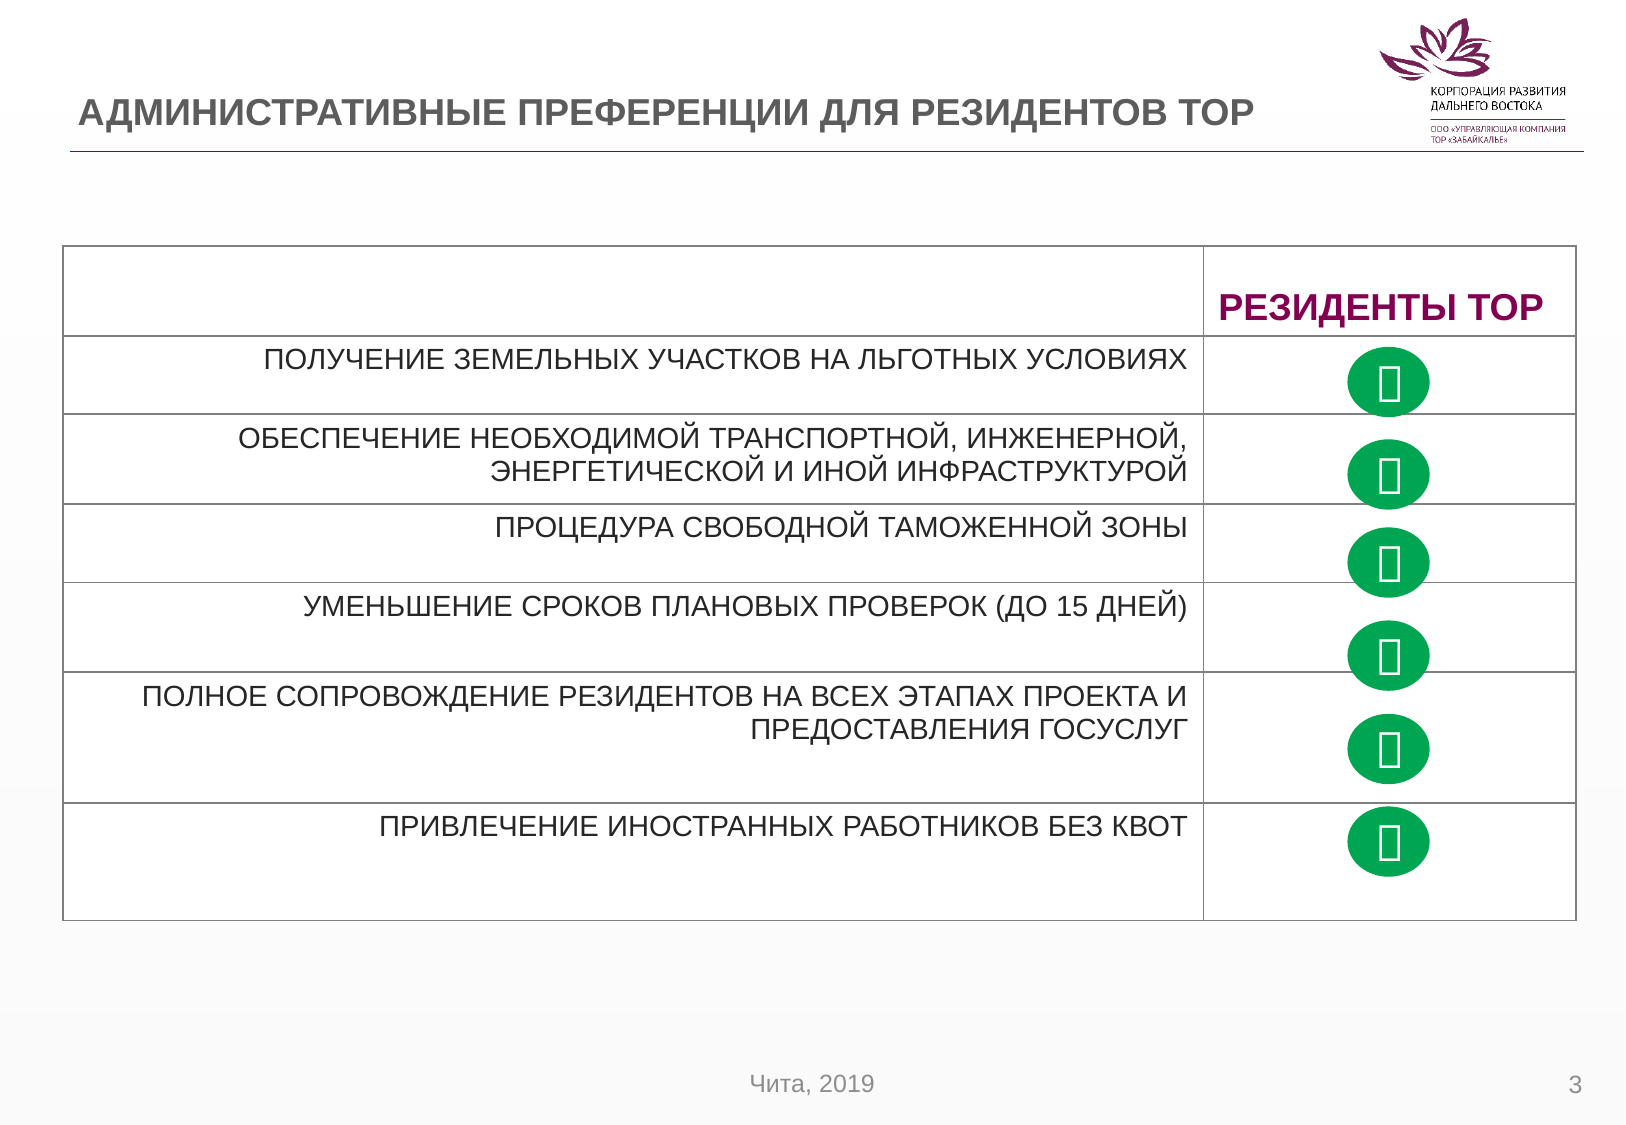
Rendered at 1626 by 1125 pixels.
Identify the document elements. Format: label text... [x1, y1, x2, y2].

text_box  [1347, 439, 1430, 510]
table_cell ПОЛУЧЕНИЕ ЗЕМЕЛЬНЫХ УЧАСТКОВ НА ЛЬГОТНЫХ УСЛОВИЯХ [64, 337, 1203, 413]
table_cell ОБЕСПЕЧЕНИЕ НЕОБХОДИМОЙ ТРАНСПОРТНОЙ, ИНЖЕНЕРНОЙ, ЭНЕРГЕТИЧЕСКОЙ И ИНОЙ ИНФРАСТРУКТУРОЙ [64, 415, 1203, 503]
table_cell УМЕНЬШЕНИЕ СРОКОВ ПЛАНОВЫХ ПРОВЕРОК (ДО 15 ДНЕЙ) [64, 583, 1203, 671]
table_header РЕЗИДЕНТЫ ТОР [1204, 247, 1575, 335]
footer Чита, 2019 [538, 1052, 1087, 1113]
table_cell ПРИВЛЕЧЕНИЕ ИНОСТРАННЫХ РАБОТНИКОВ БЕЗ КВОТ [64, 804, 1203, 920]
table_cell [1204, 415, 1575, 503]
table_cell [1204, 583, 1575, 671]
text_box  [1347, 527, 1430, 598]
text_box  [1347, 713, 1430, 785]
table_cell ПРОЦЕДУРА СВОБОДНОЙ ТАМОЖЕННОЙ ЗОНЫ [64, 505, 1203, 582]
table_header [64, 247, 1203, 335]
table_cell [1204, 505, 1575, 582]
table_cell [1204, 673, 1575, 802]
table_cell [1204, 337, 1575, 413]
text_box  [1347, 806, 1430, 877]
table_cell [1204, 804, 1575, 920]
table_cell ПОЛНОЕ СОПРОВОЖДЕНИЕ РЕЗИДЕНТОВ НА ВСЕХ ЭТАПАХ ПРОЕКТА И ПРЕДОСТАВЛЕНИЯ ГОСУСЛУГ [64, 673, 1203, 802]
text_box  [1347, 346, 1430, 418]
text_box АДМИНИСТРАТИВНЫЕ ПРЕФЕРЕНЦИИ ДЛЯ РЕЗИДЕНТОВ ТОР [62, 80, 1379, 141]
picture [1379, 12, 1598, 149]
text_box  [1347, 620, 1430, 691]
slide_number 3 [1513, 1060, 1598, 1108]
